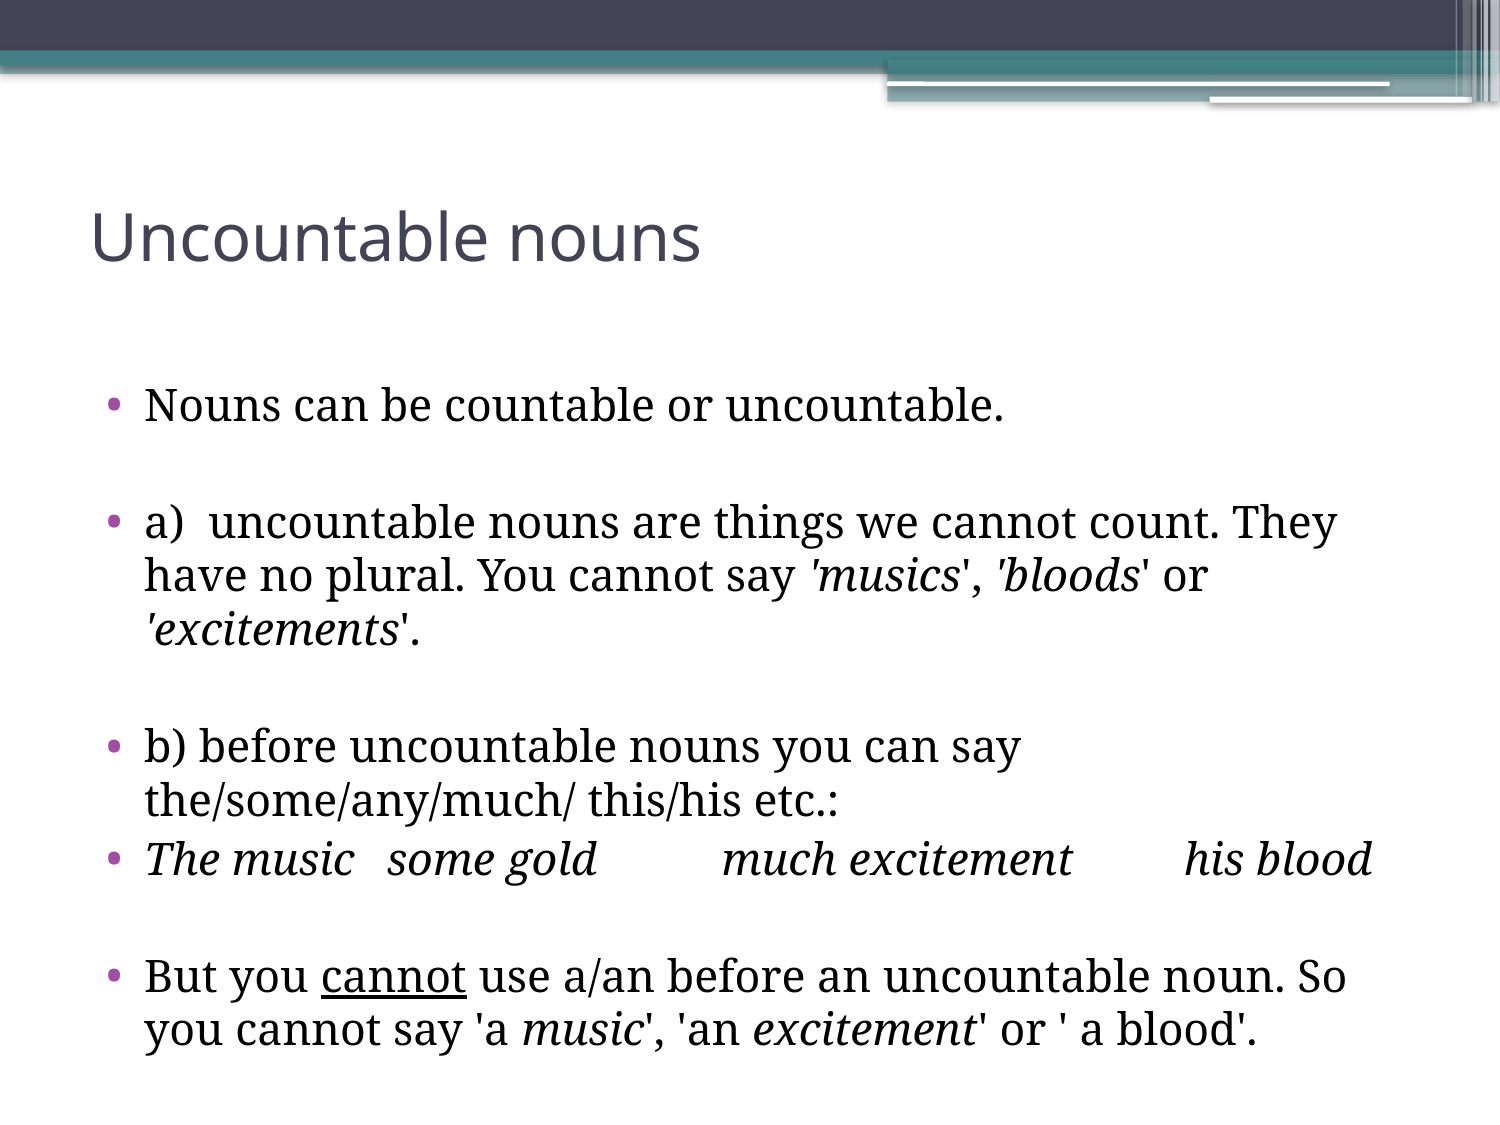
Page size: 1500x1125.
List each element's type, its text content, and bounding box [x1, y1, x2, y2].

title Uncountable nouns [75, 187, 1425, 363]
list Nouns can be countable or uncountable. a) uncountable nouns are things we cannot count. They have no plural. You cannot say 'musics', 'bloods' or 'excitements'. b) before uncountable nouns you can say the/some/any/much/ this/his etc.: The music some gold much excitement his blood But you cannot use a/an before an uncountable noun. So you cannot say 'a music', 'an excitement' or ' a blood'. [75, 368, 1425, 1079]
